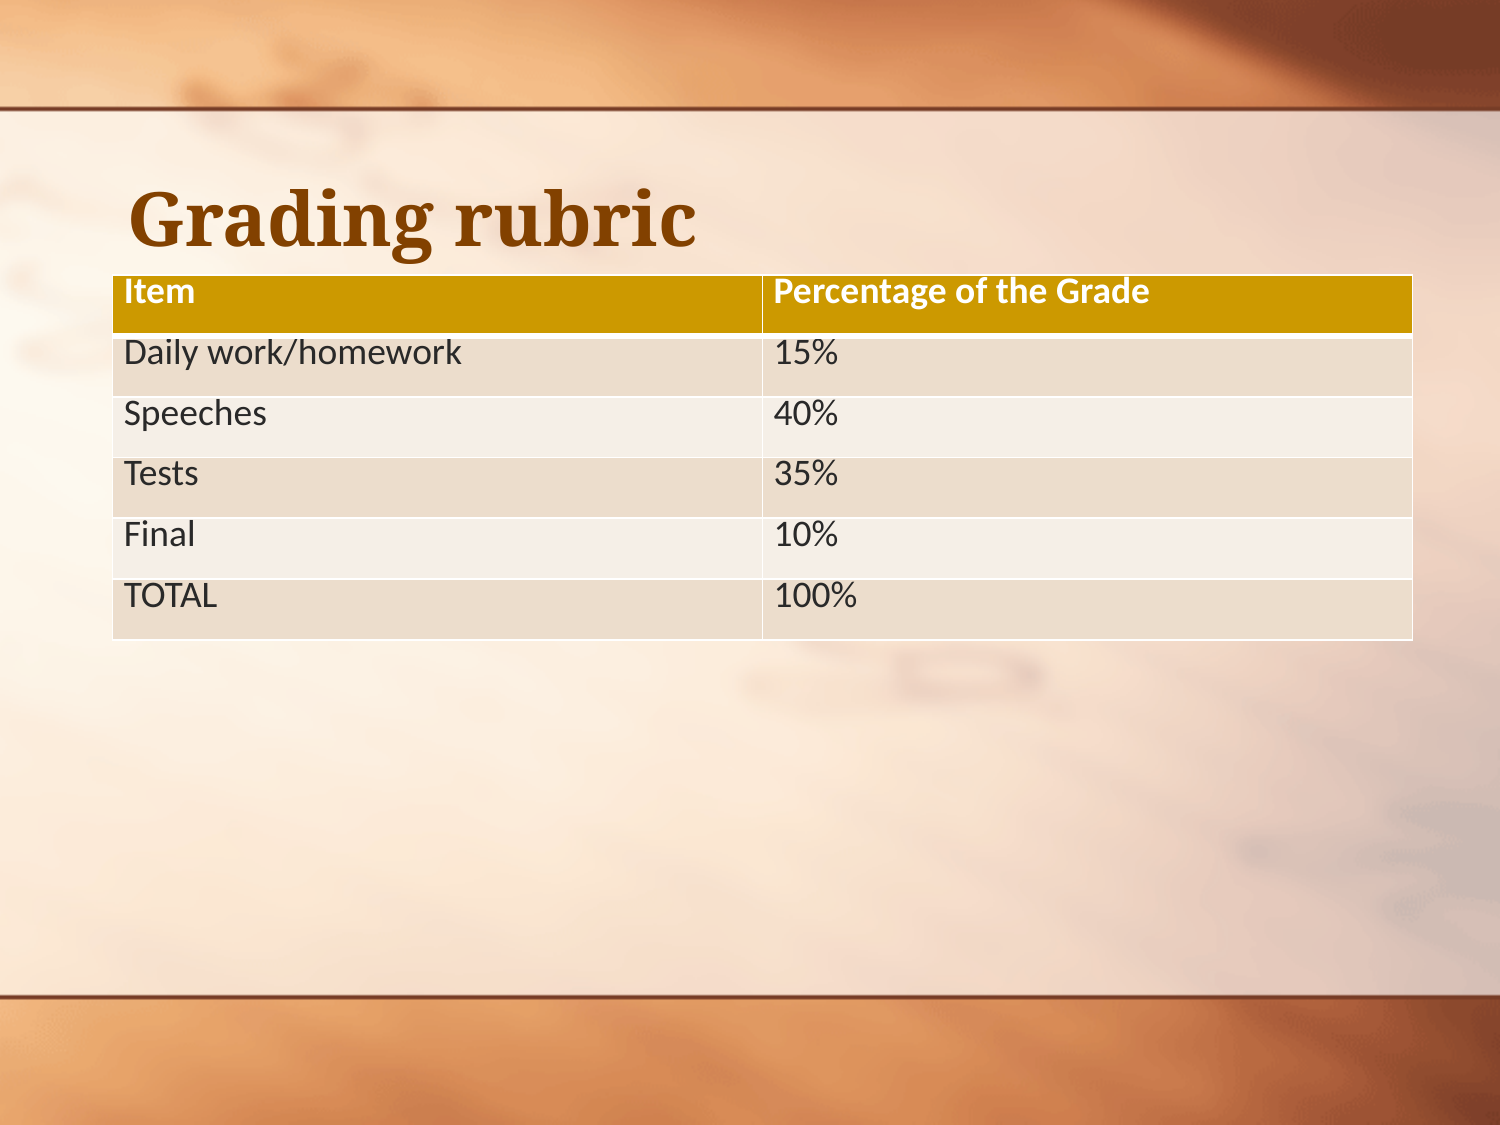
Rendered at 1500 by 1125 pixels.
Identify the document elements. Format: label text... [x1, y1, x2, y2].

table_cell 40% [763, 398, 1412, 457]
table_cell 100% [763, 580, 1412, 639]
table_cell Daily work/homework [113, 339, 762, 396]
table_cell Final [113, 519, 762, 578]
table_cell TOTAL [113, 580, 762, 639]
table_cell 10% [763, 519, 1412, 578]
title Grading rubric [112, 124, 1413, 270]
table_header Item [113, 276, 762, 333]
table_cell Speeches [113, 398, 762, 457]
table_header Percentage of the Grade [763, 276, 1412, 333]
table_cell Tests [113, 458, 762, 517]
table_cell 35% [763, 458, 1412, 517]
table_cell 15% [763, 339, 1412, 396]
picture [0, 0, 1500, 1125]
